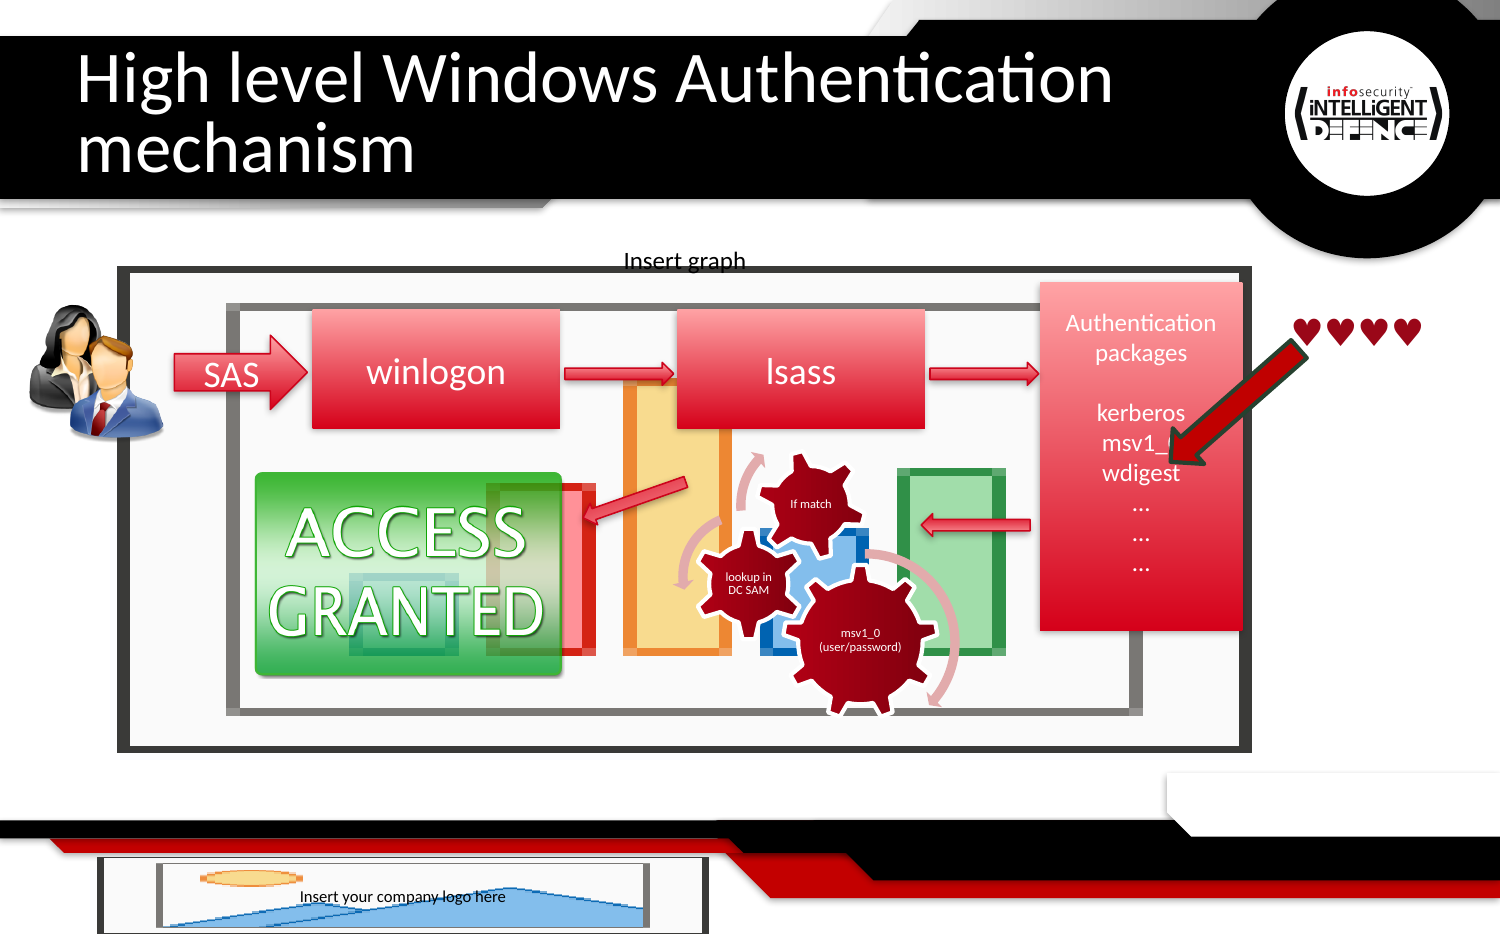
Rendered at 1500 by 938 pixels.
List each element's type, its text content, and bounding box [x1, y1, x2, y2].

text_box Authentication packages kerberos msv1_0 wdigest … … … [1040, 282, 1243, 631]
text_box SAS [173, 334, 308, 411]
text_box winlogon [312, 309, 560, 429]
text_box lsass [677, 309, 925, 429]
picture [74, 853, 732, 938]
text_box [564, 361, 671, 386]
picture [250, 468, 566, 679]
text_box [1168, 351, 1306, 467]
text_box ♥♥♥♥ [1275, 301, 1440, 362]
text_box [929, 361, 1040, 386]
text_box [510, 436, 1083, 721]
title High level Windows Authentication mechanism [76, 38, 1199, 195]
picture [24, 301, 167, 444]
